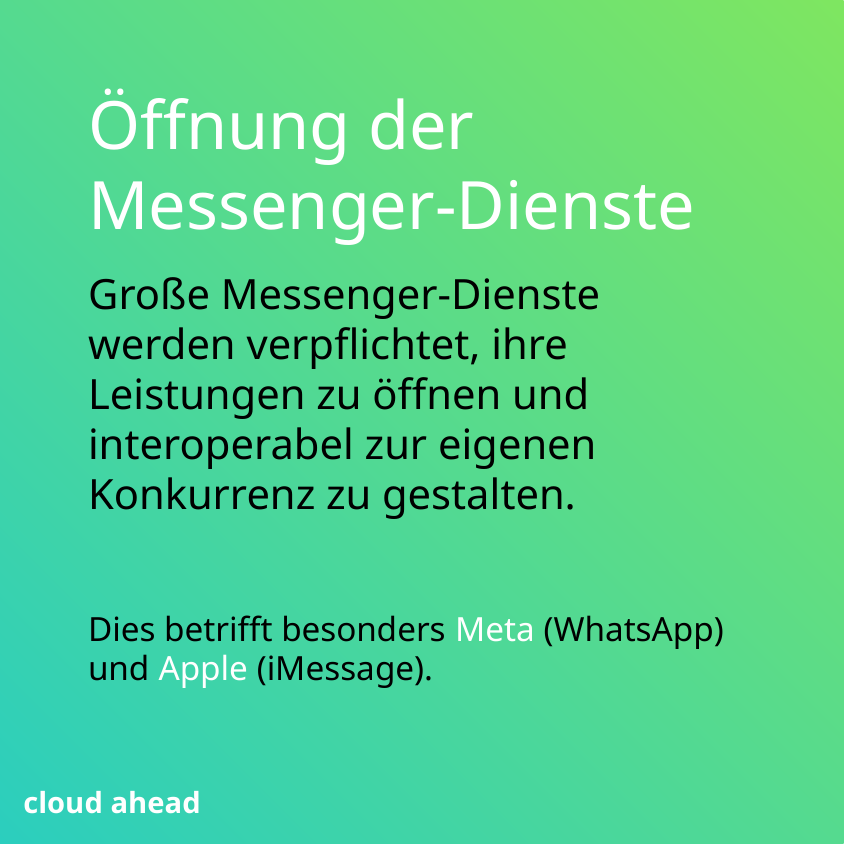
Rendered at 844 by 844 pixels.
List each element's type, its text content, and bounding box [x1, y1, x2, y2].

text_box Öffnung der Messenger-Dienste Große Messenger-Dienste werden verpflichtet, ihre Leistungen zu öffnen und interoperabel zur eigenen Konkurrenz zu gestalten. Dies betrifft besonders Meta (WhatsApp) und Apple (iMessage). [73, 75, 767, 695]
